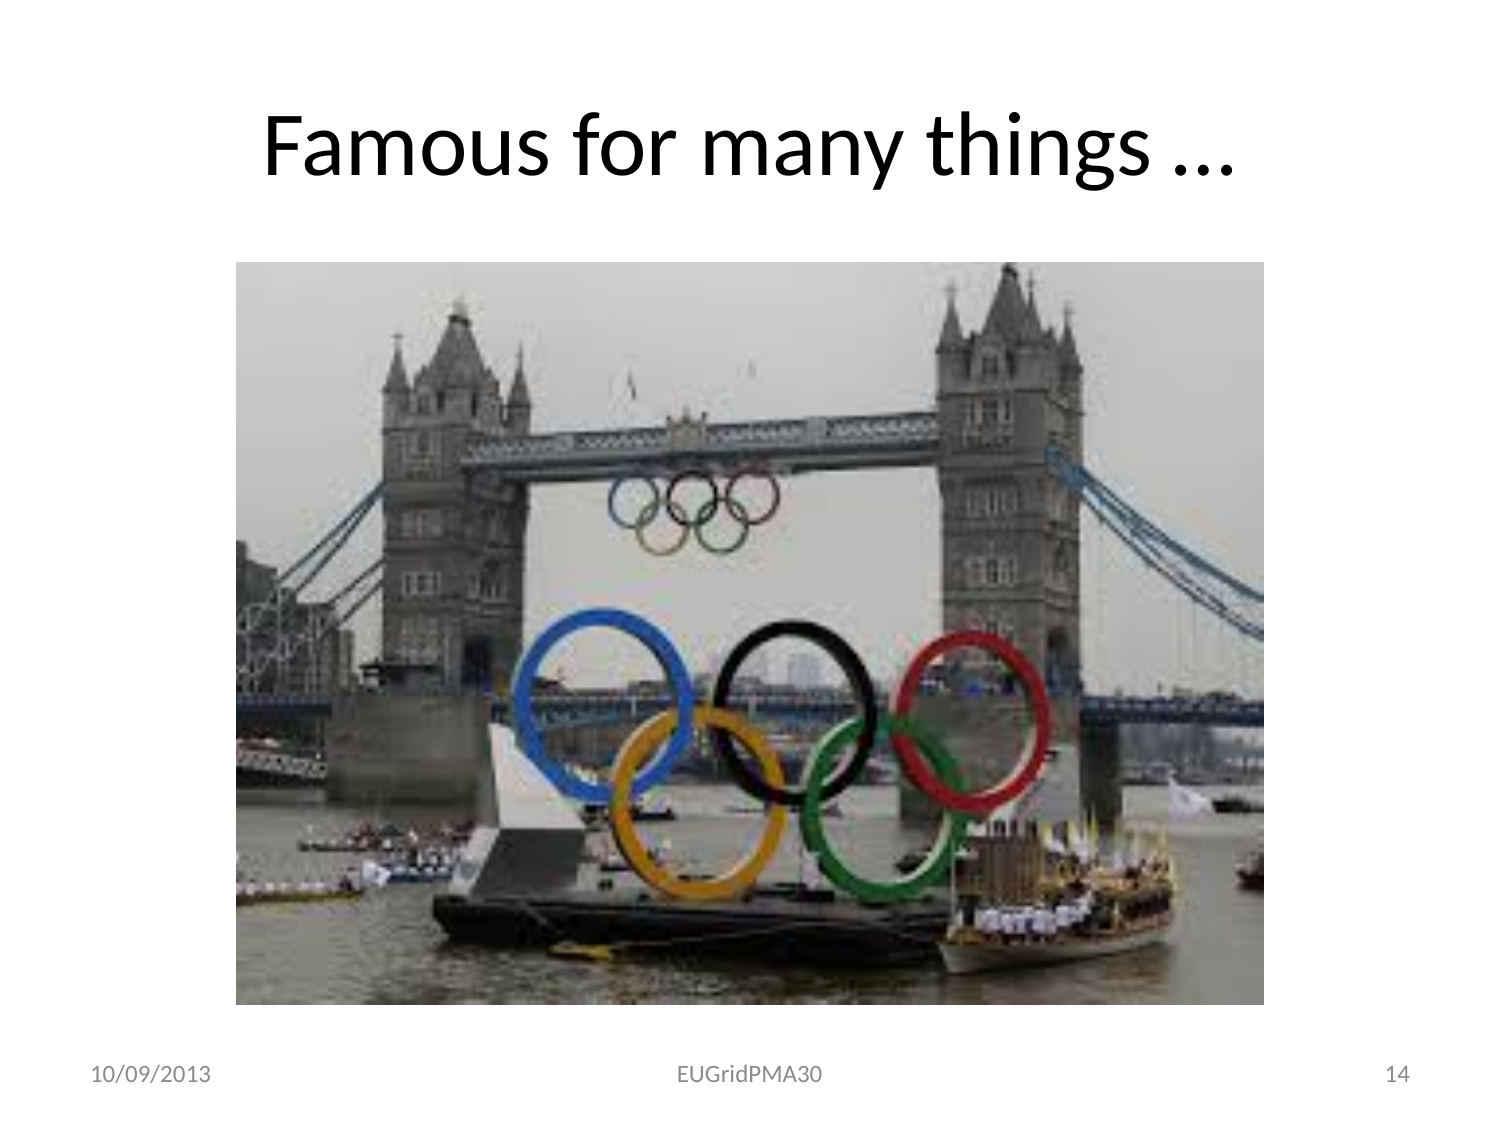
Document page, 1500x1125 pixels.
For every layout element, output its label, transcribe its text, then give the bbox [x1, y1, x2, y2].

slide_number 14 [1074, 1042, 1425, 1103]
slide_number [75, 1042, 425, 1103]
footer EUGridPMA30 [512, 1042, 988, 1103]
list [74, 262, 1426, 1006]
title Famous for many things … [75, 45, 1425, 233]
